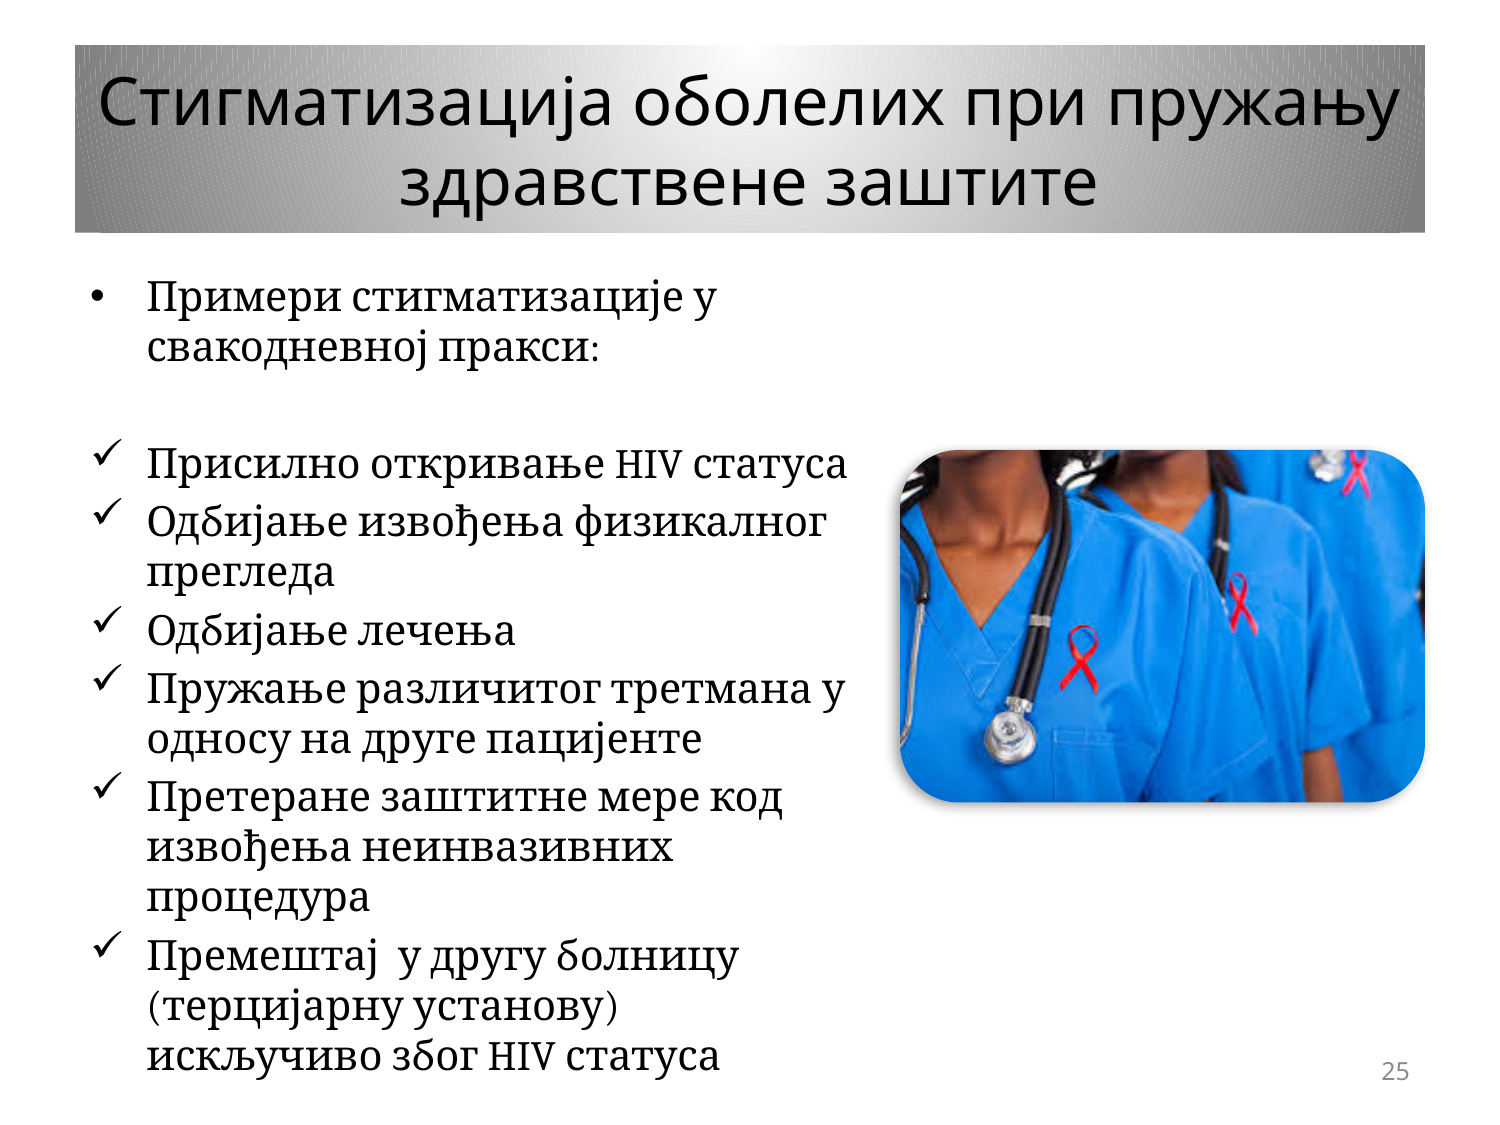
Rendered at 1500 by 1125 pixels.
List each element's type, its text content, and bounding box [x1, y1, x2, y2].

list Примери стигматизације у свакодневној пракси: Присилно откривање HIV статуса Одбијање извођења физикалног прегледа Одбијање лечења Пружање различитог третмана у односу на друге пацијенте Претеране заштитне мере код извођења неинвазивних процедура Премештај у другу болницу (терцијарну установу) искључиво због HIV статуса [74, 262, 876, 1006]
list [899, 449, 1426, 803]
slide_number 25 [1074, 1042, 1425, 1103]
title Стигматизација оболелих при пружању здравствене заштите [74, 44, 1426, 233]
